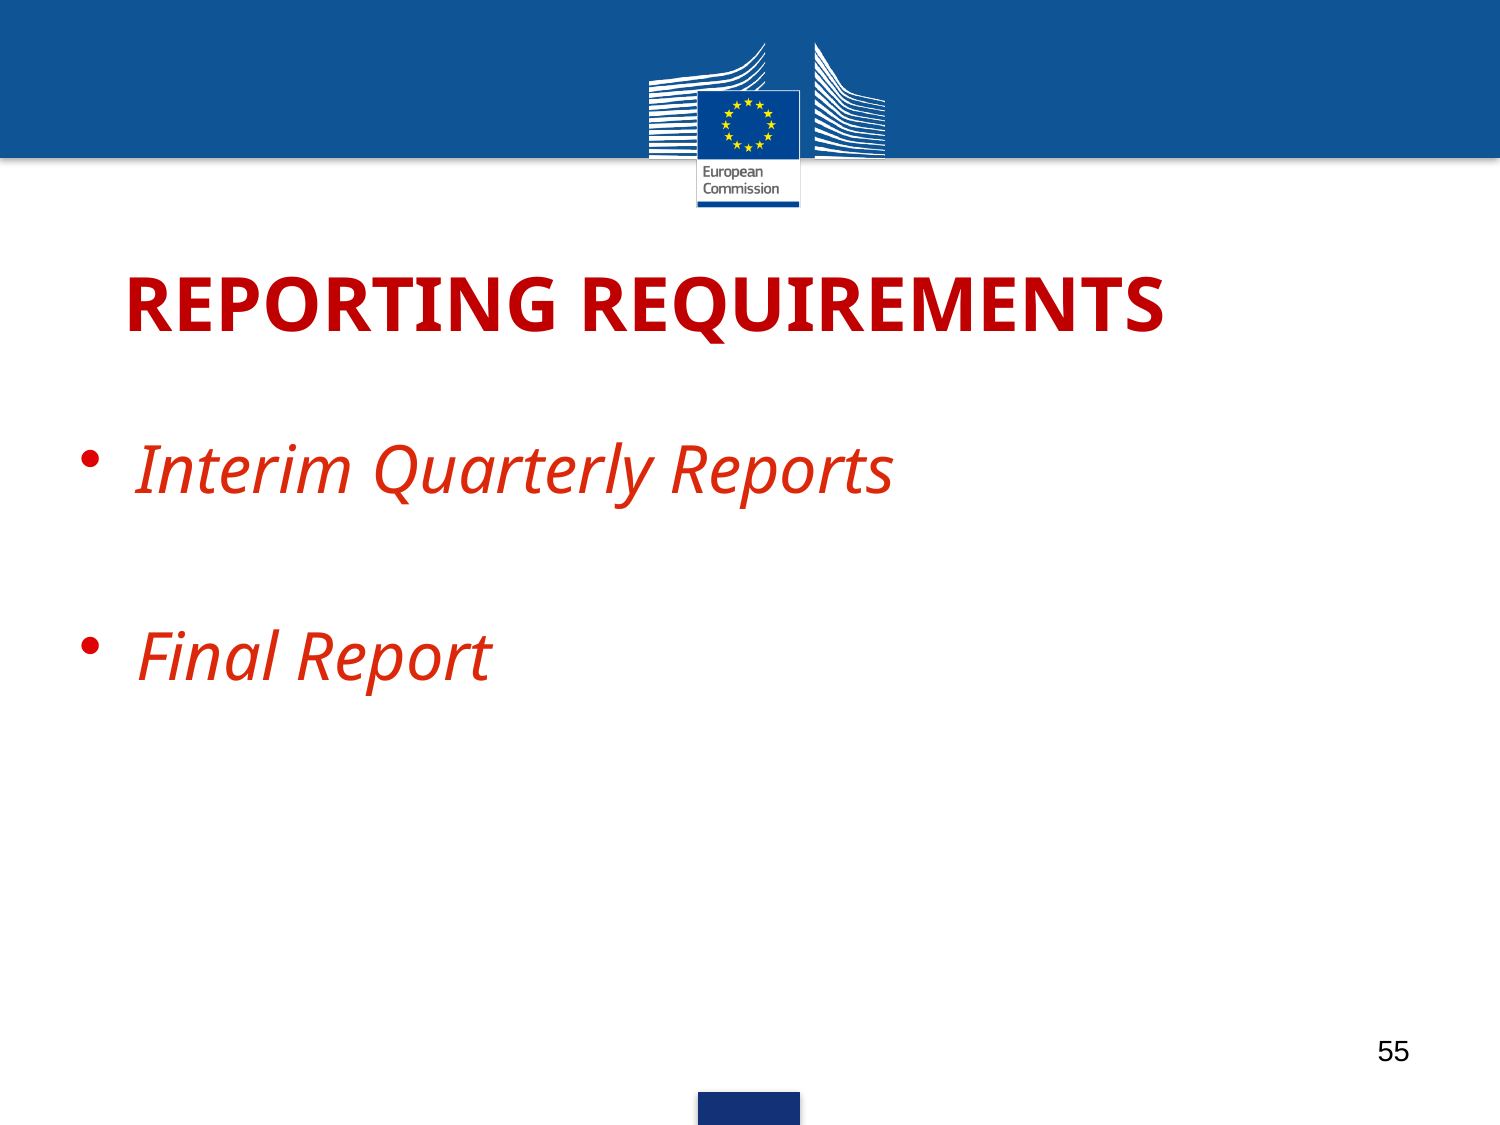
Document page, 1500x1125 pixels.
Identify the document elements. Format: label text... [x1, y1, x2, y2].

list Interim Quarterly Reports Final Report [64, 326, 1415, 906]
slide_number 55 [1074, 1024, 1425, 1103]
title REPORTING REQUIREMENTS [50, 237, 1400, 365]
picture [649, 42, 885, 208]
